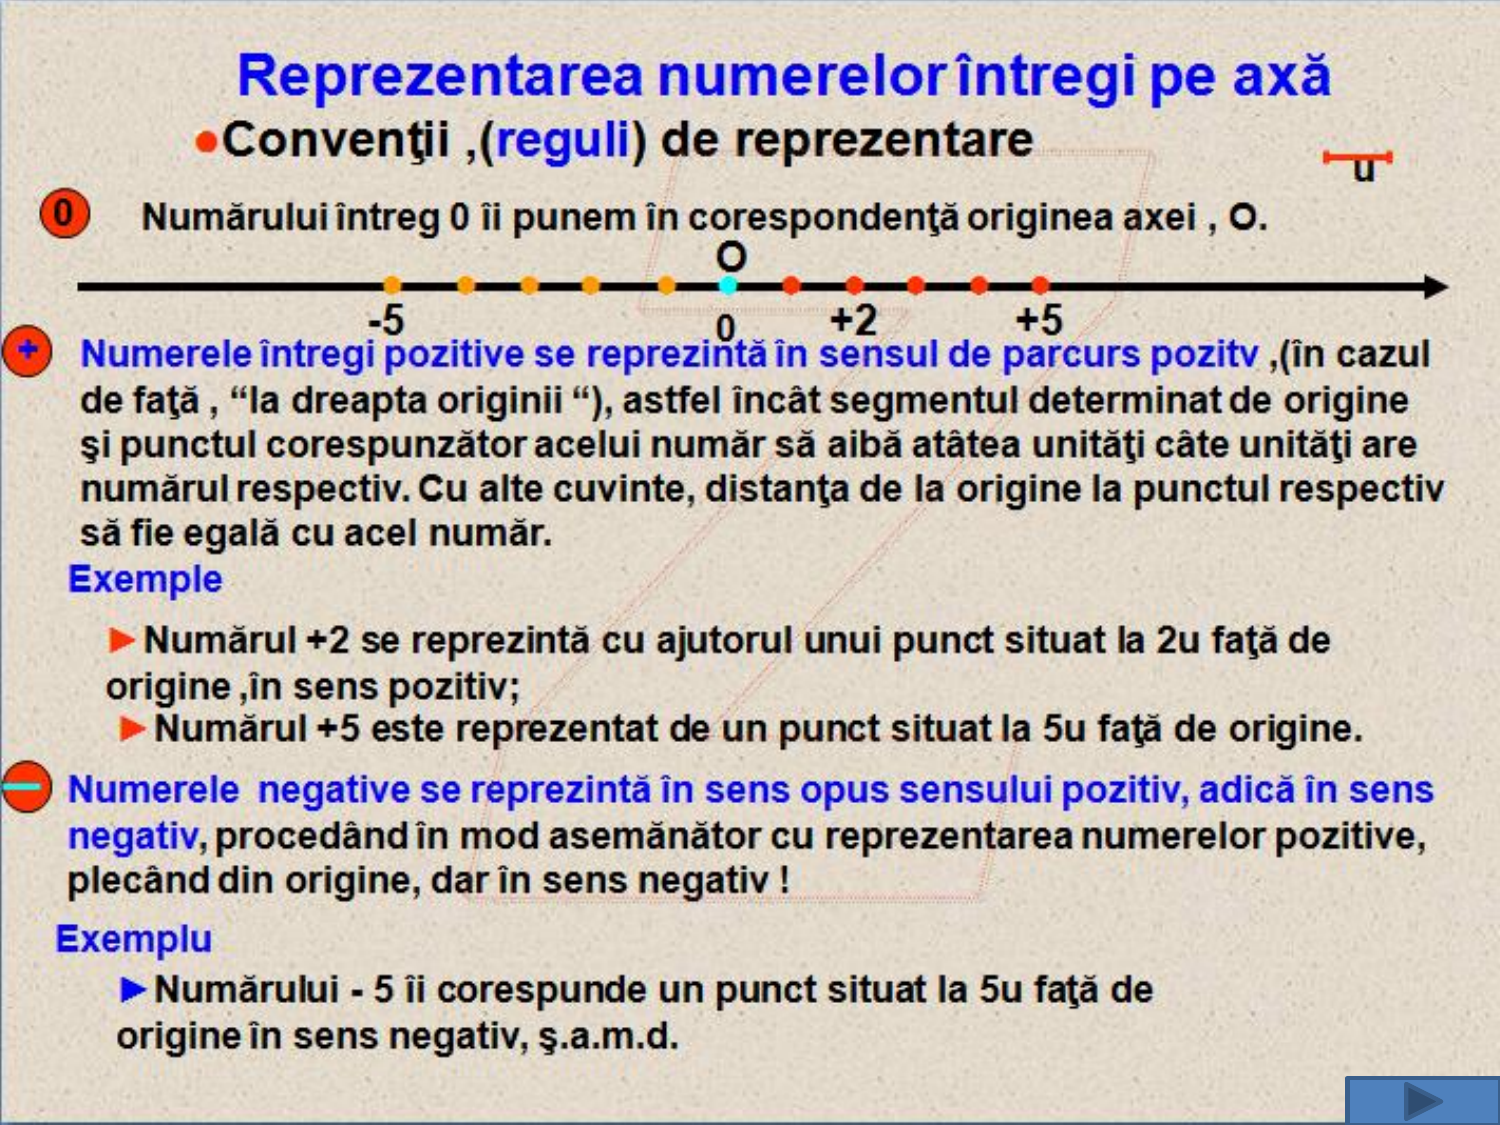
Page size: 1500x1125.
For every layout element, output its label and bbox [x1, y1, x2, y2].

text_box [1345, 1076, 1500, 1125]
picture [0, 0, 1500, 1125]
